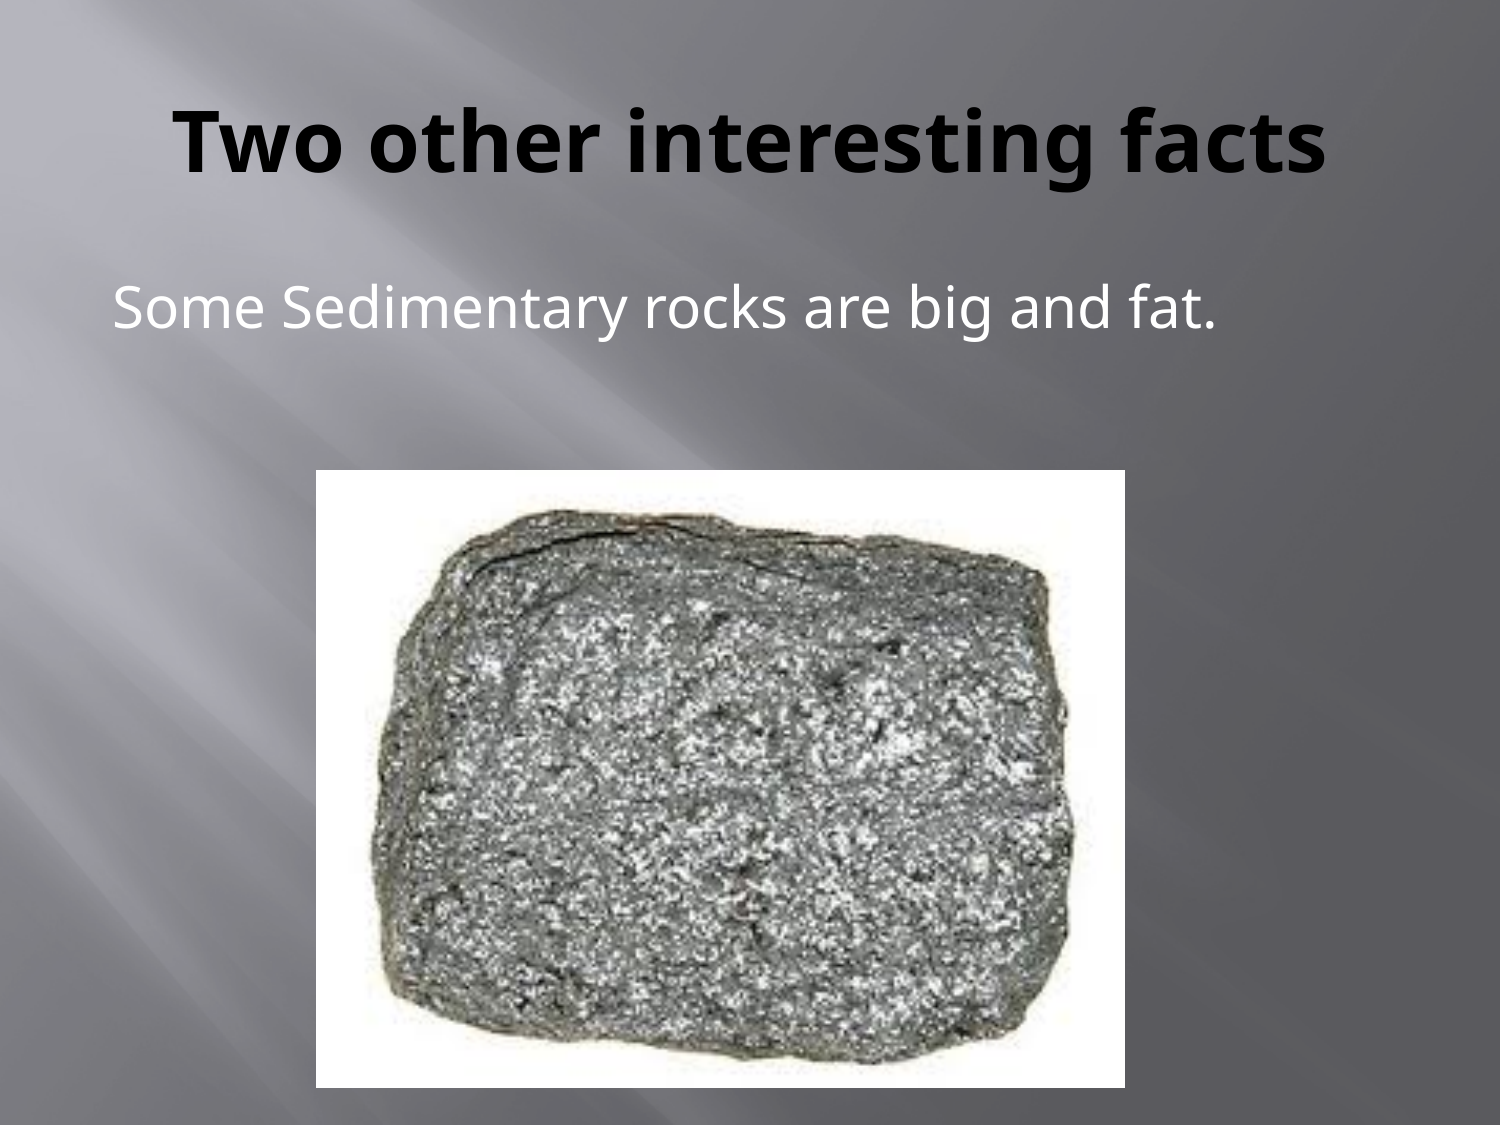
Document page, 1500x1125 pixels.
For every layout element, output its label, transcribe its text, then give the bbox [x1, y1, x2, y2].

title Two other interesting facts [75, 45, 1425, 233]
picture [315, 470, 1126, 1088]
list Some Sedimentary rocks are big and fat. [75, 262, 1425, 1035]
